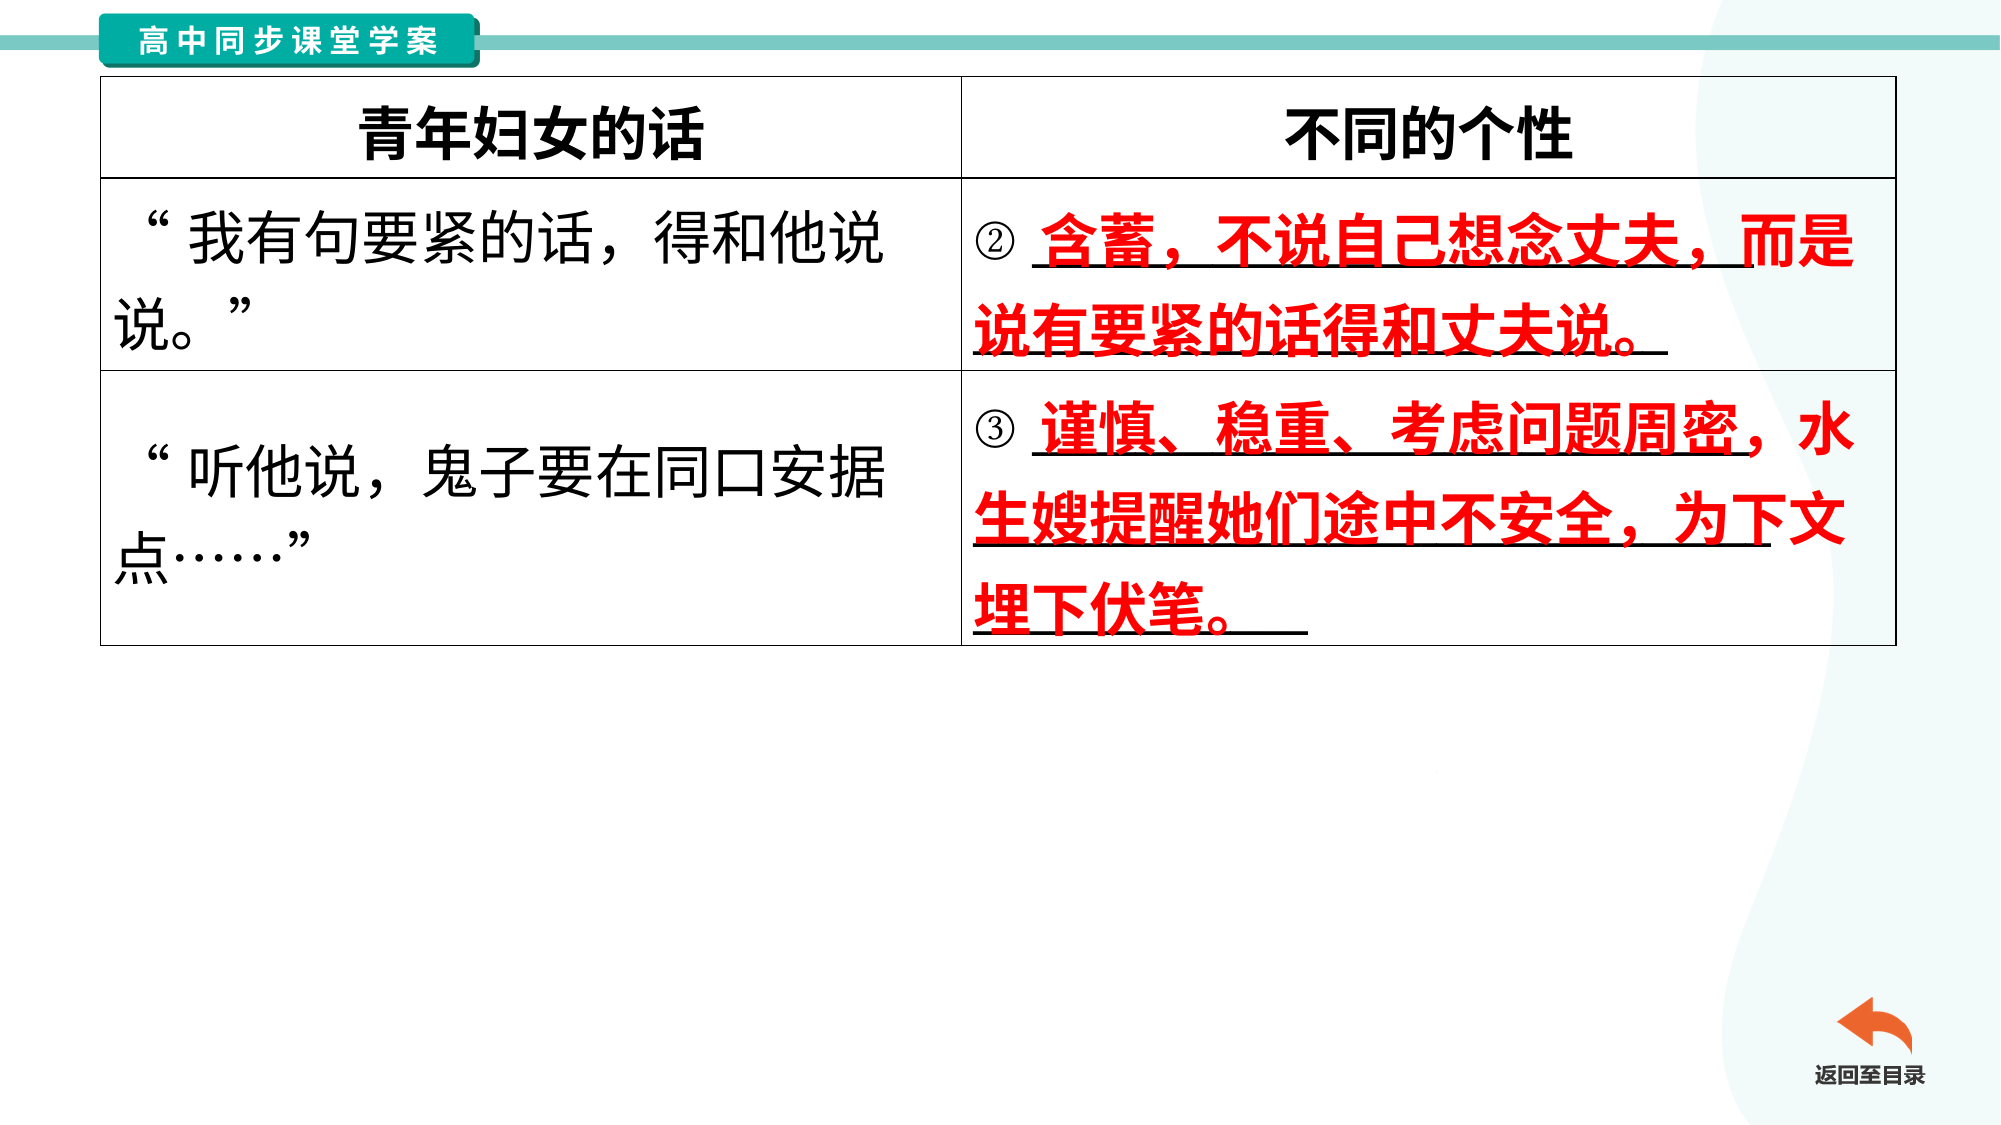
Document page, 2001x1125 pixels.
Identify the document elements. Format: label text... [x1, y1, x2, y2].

table_cell ② ____________________________ ___________________________ [962, 179, 1895, 370]
text_box 含蓄，不说自己想念丈夫，而是说有要紧的话得和丈夫说。 [973, 182, 1887, 365]
table_cell ③ ____________________________ _______________________________ _____________ [962, 371, 1895, 645]
table_cell “我有句要紧的话，得和他说 说。” [101, 179, 961, 370]
text_box 谨慎、稳重、考虑问题周密，水生嫂提醒她们途中不安全，为下文埋下伏笔。 [973, 370, 1887, 644]
table_cell “听他说，鬼子要在同口安据 点……” [101, 371, 961, 645]
table_header 不同的个性 [962, 77, 1895, 177]
picture [0, 0, 2000, 1125]
table_header 青年妇女的话 [101, 77, 961, 177]
